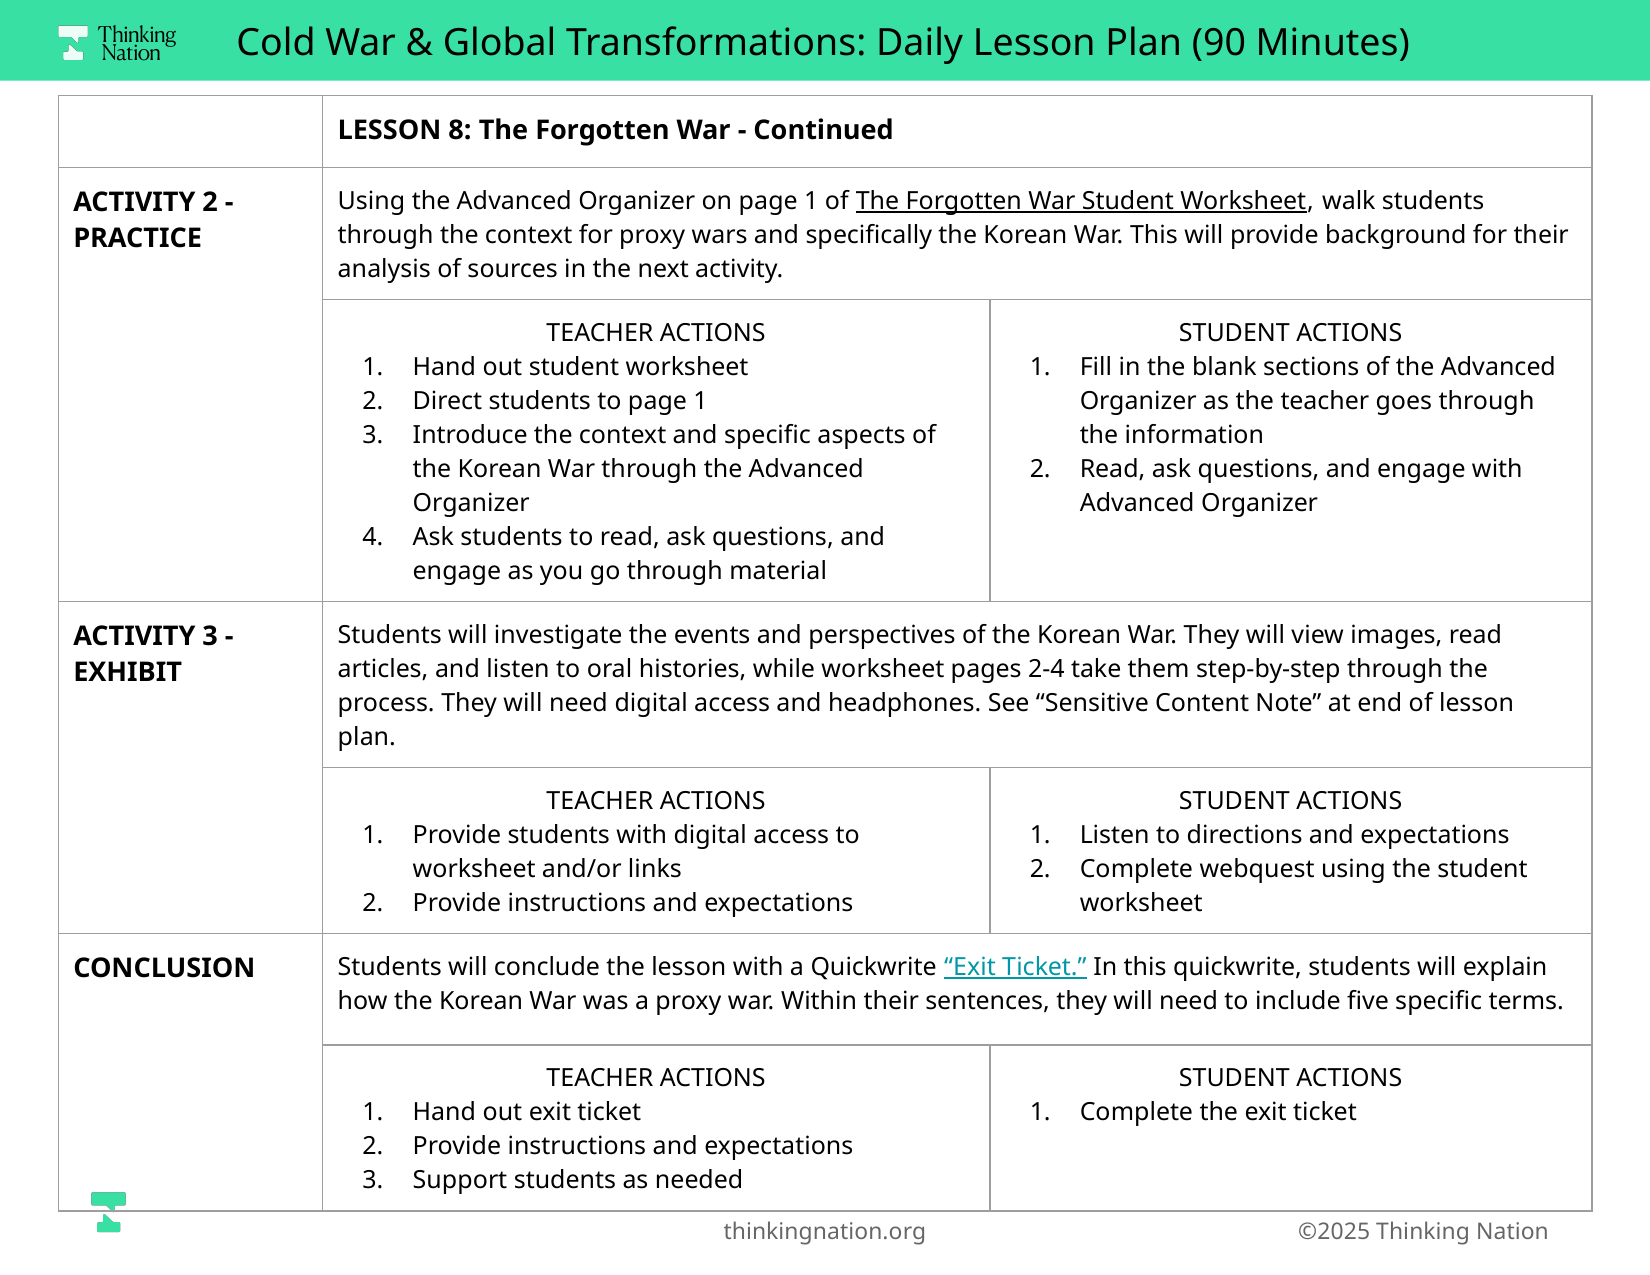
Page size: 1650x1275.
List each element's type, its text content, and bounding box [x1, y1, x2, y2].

table_cell STUDENT ACTIONS Fill in the blank sections of the Advanced Organizer as the teacher goes through the information Read, ask questions, and engage with Advanced Organizer [991, 300, 1591, 601]
table_header [59, 96, 322, 167]
table_cell TEACHER ACTIONS Hand out student worksheet Direct students to page 1 Introduce the context and specific aspects of the Korean War through the Advanced Organizer Ask students to read, ask questions, and engage as you go through material [323, 300, 989, 601]
table_cell ACTIVITY 2 - PRACTICE [59, 168, 322, 601]
text_box thinkingnation.org [629, 1212, 1021, 1240]
table_header LESSON 8: The Forgotten War - Continued [323, 96, 1591, 167]
table_cell TEACHER ACTIONS Hand out exit ticket Provide instructions and expectations Support students as needed [323, 1046, 989, 1210]
picture [80, 1184, 136, 1240]
table_cell TEACHER ACTIONS Provide students with digital access to worksheet and/or links Provide instructions and expectations [323, 768, 989, 933]
table_cell Students will conclude the lesson with a Quickwrite “Exit Ticket.” In this quickwrite, students will explain how the Korean War was a proxy war. Within their sentences, they will need to include five specific terms. [323, 934, 1591, 1044]
table_cell STUDENT ACTIONS Complete the exit ticket [991, 1046, 1591, 1210]
table_cell CONCLUSION [59, 934, 322, 1210]
text_box ©2025 Thinking Nation [1174, 1212, 1566, 1240]
table_cell Students will investigate the events and perspectives of the Korean War. They will view images, read articles, and listen to oral histories, while worksheet pages 2-4 take them step-by-step through the process. They will need digital access and headphones. See “Sensitive Content Note” at end of lesson plan. [323, 602, 1591, 767]
table_cell ACTIVITY 3 - EXHIBIT [59, 602, 322, 933]
table_cell Using the Advanced Organizer on page 1 of The Forgotten War Student Worksheet, walk students through the context for proxy wars and specifically the Korean War. This will provide background for their analysis of sources in the next activity. [323, 168, 1591, 299]
table_cell STUDENT ACTIONS Listen to directions and expectations Complete webquest using the student worksheet [991, 768, 1591, 933]
text_box Cold War & Global Transformations: Daily Lesson Plan (90 Minutes) [0, 0, 1650, 81]
picture [45, 14, 180, 85]
